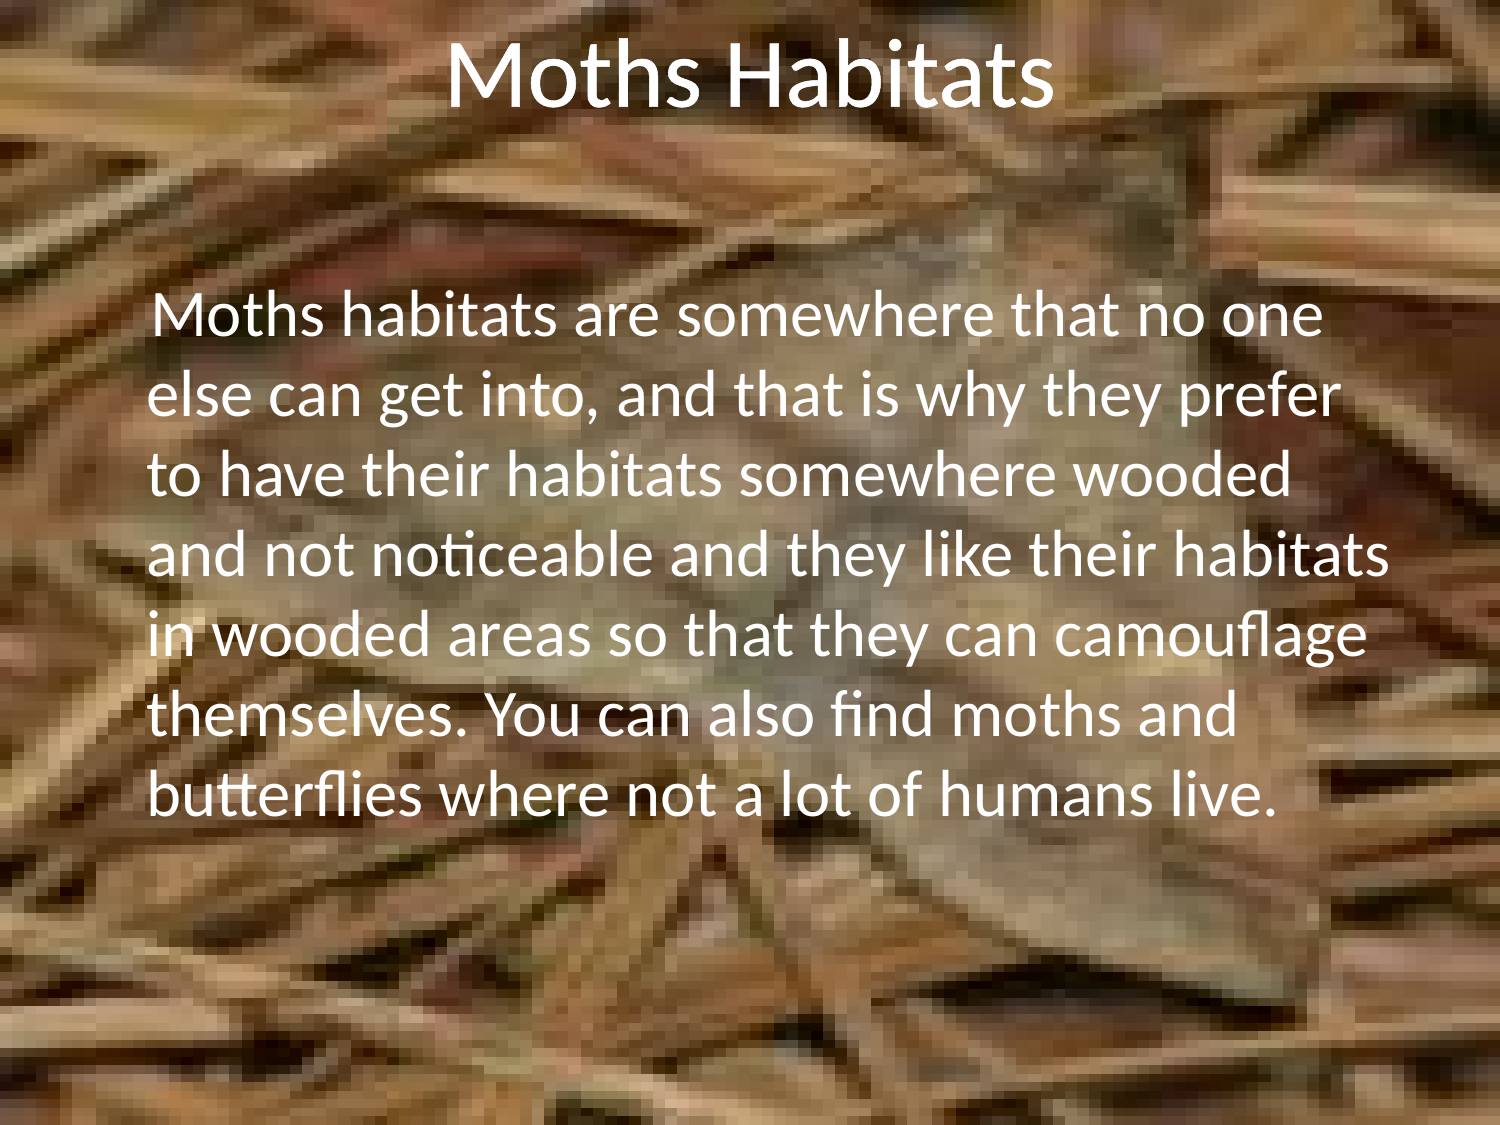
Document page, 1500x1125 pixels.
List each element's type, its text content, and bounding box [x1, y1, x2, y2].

title Moths Habitats [75, 0, 1425, 233]
list Moths habitats are somewhere that no one else can get into, and that is why they prefer to have their habitats somewhere wooded and not noticeable and they like their habitats in wooded areas so that they can camouflage themselves. You can also find moths and butterflies where not a lot of humans live. [75, 262, 1425, 1005]
picture [0, 0, 1500, 1125]
